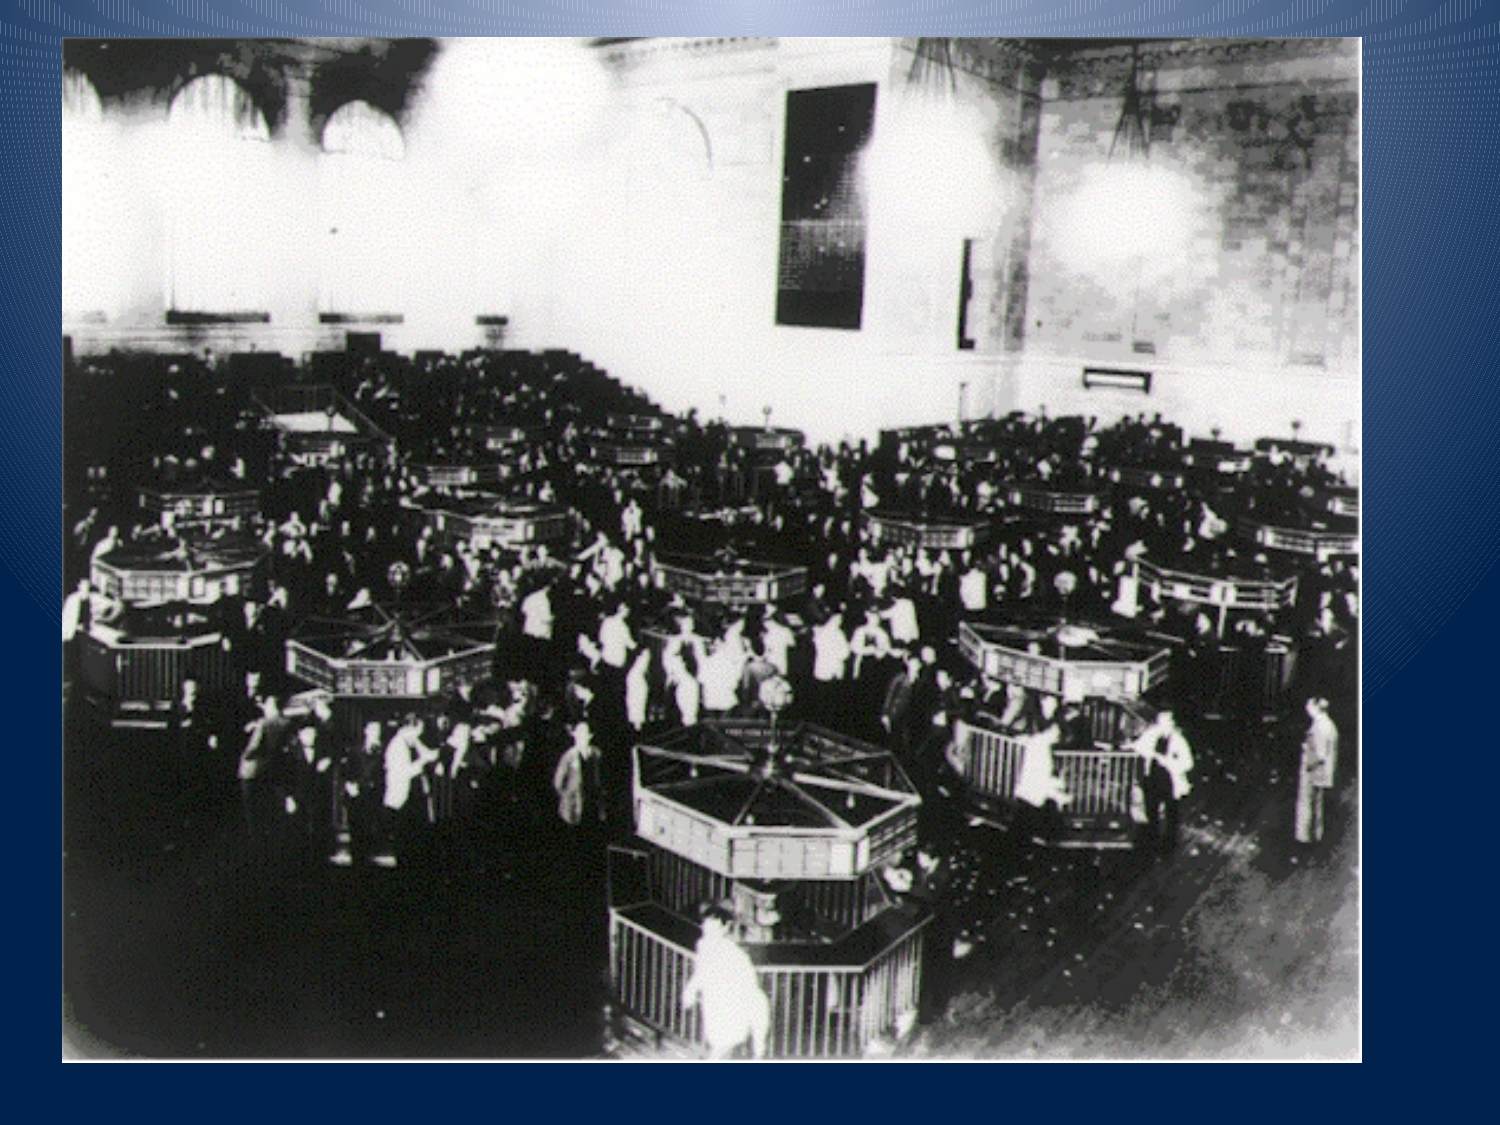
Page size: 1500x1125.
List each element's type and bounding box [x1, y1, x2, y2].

picture [62, 37, 1362, 1063]
